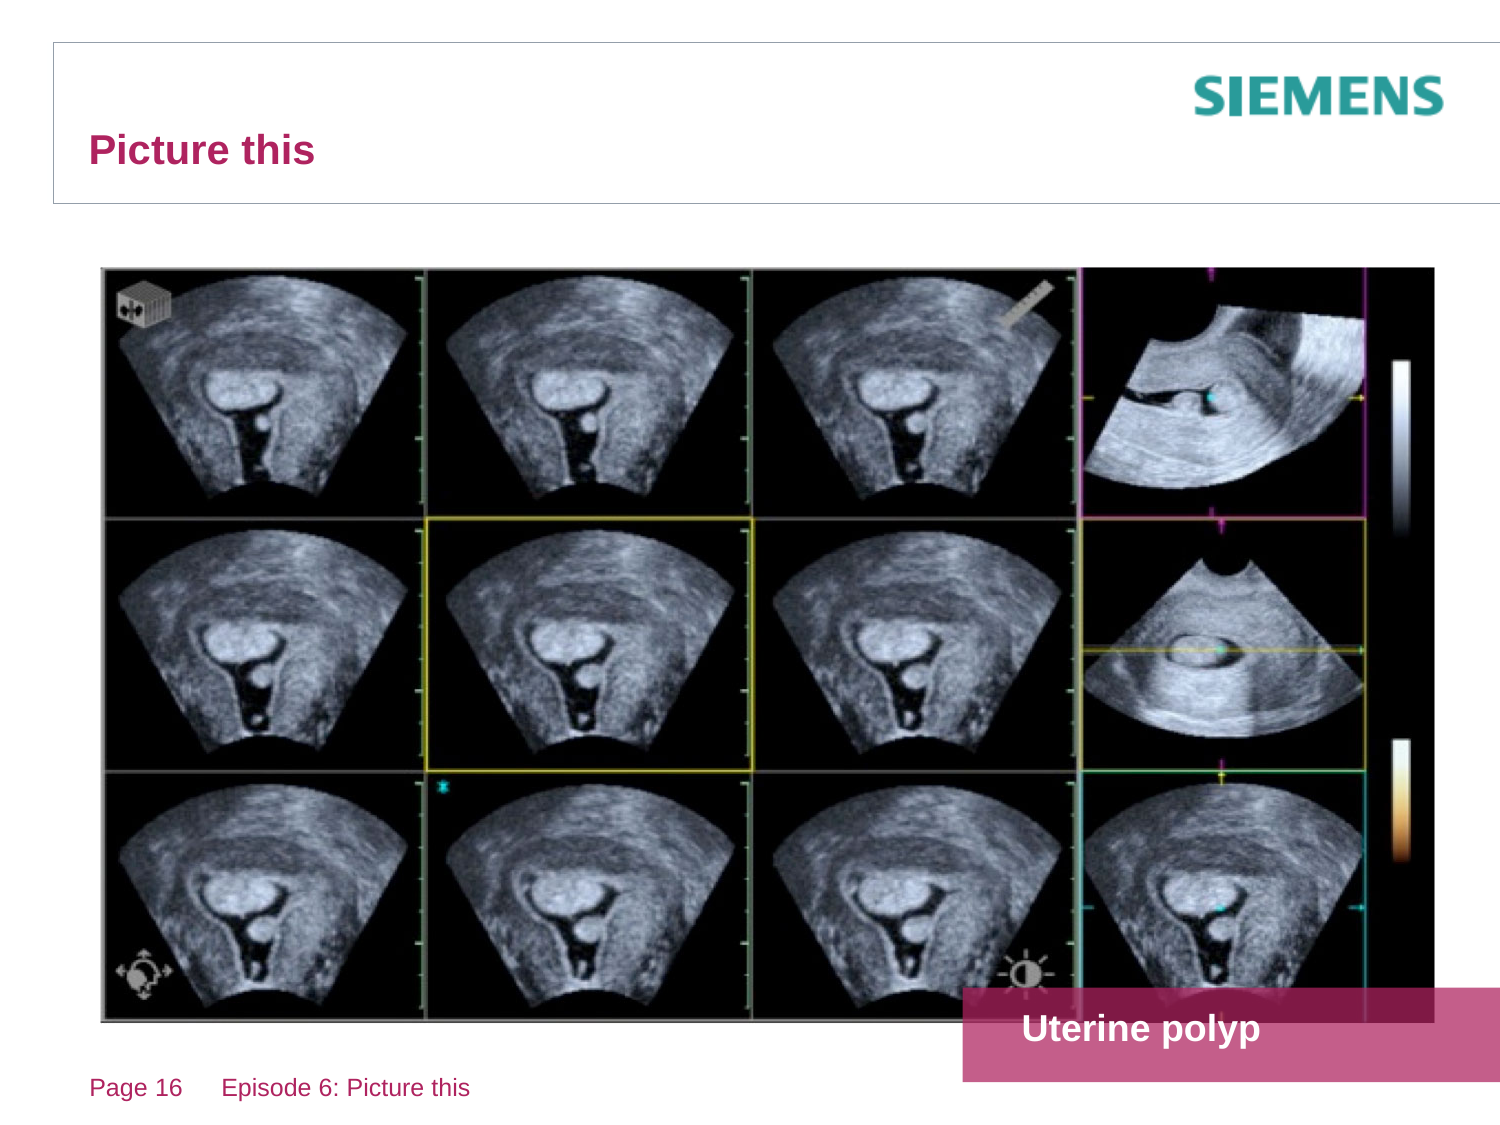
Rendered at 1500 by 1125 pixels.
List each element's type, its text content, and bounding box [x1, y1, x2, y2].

text_box [962, 1032, 1021, 1083]
text_box Episode 6: Picture this [206, 1064, 801, 1125]
text_box [1440, 987, 1500, 1083]
text_box Uterine polyp [1021, 999, 1450, 1095]
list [100, 266, 1436, 1024]
slide_number Page 16 [74, 1064, 206, 1110]
picture [52, 42, 1500, 204]
